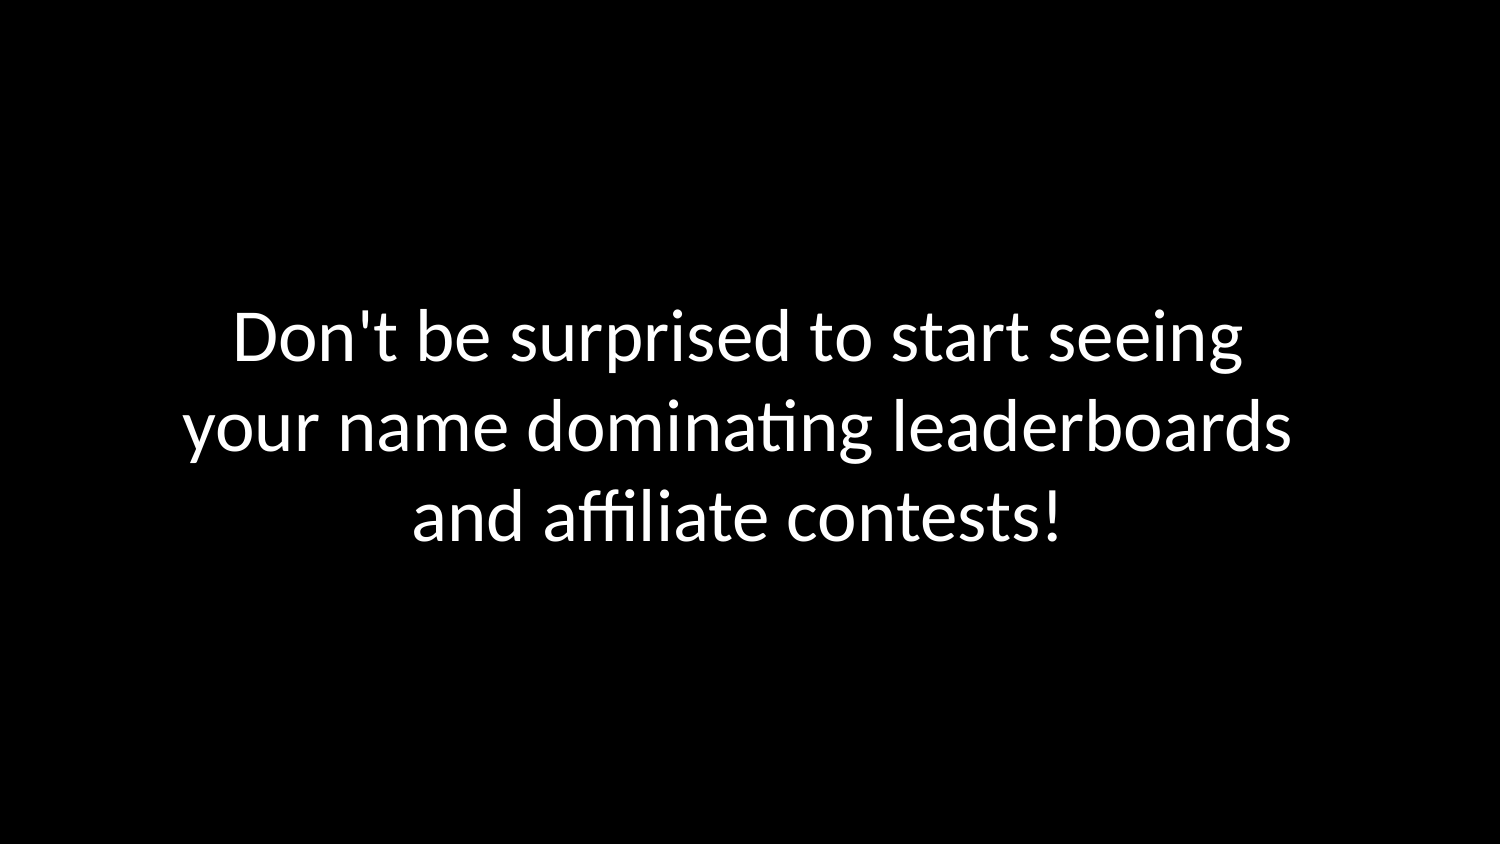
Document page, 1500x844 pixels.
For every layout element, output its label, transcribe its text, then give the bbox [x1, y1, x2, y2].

title Don't be surprised to start seeing your name dominating leaderboards and affiliate contests! [147, 257, 1329, 586]
